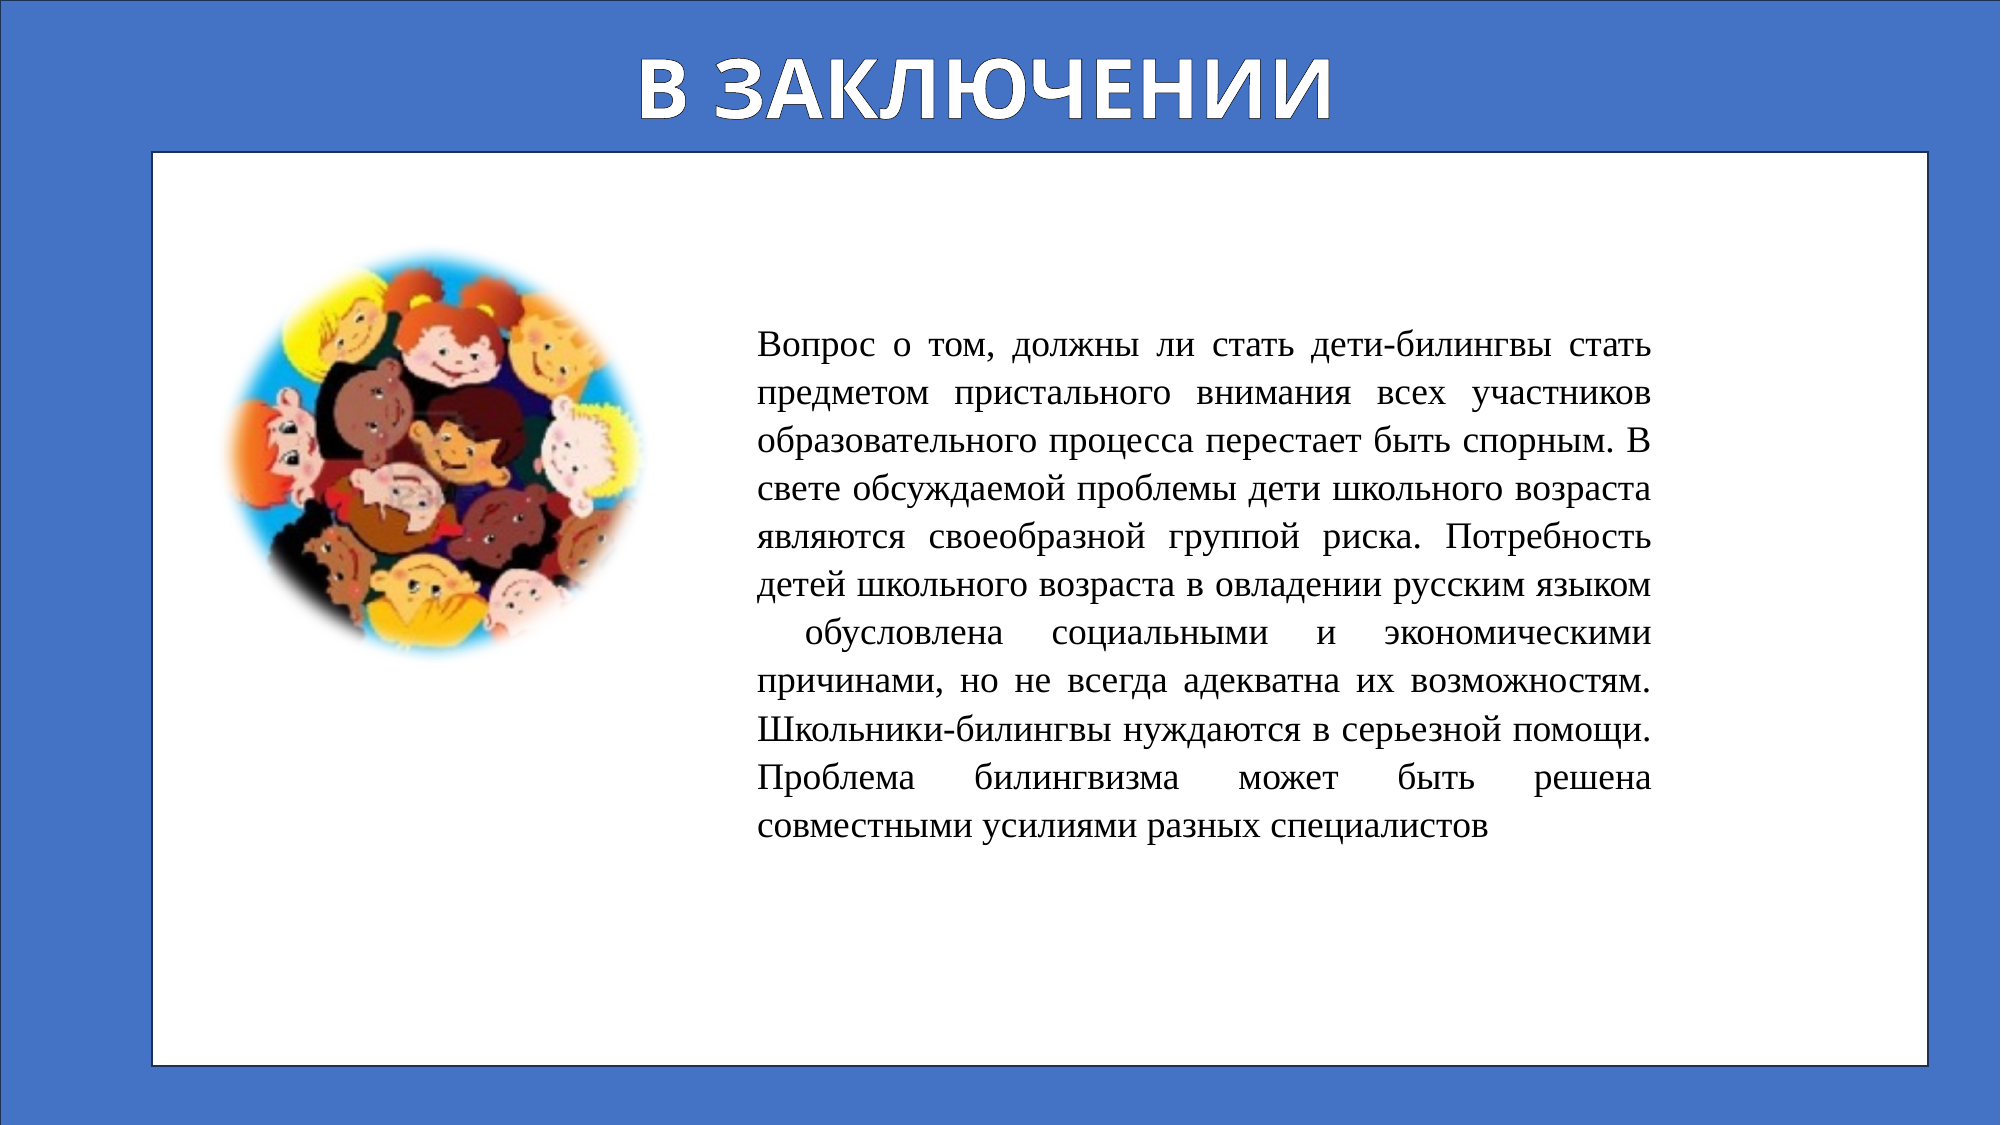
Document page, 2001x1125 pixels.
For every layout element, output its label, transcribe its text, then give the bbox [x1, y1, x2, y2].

picture [214, 241, 652, 667]
text_box [0, 0, 2000, 1125]
text_box Вопрос о том, должны ли стать дети-билингвы стать предметом пристального внимания всех участников образовательного процесса перестает быть спорным. В свете обсуждаемой проблемы дети школьного возраста являются своеобразной группой риска. Потребность детей школьного возраста в овладении русским языком обусловлена социальными и экономическими причинами, но не всегда адекватна их возможностям. Школьники-билингвы нуждаются в серьезной помощи. Проблема билингвизма может быть решена совместными усилиями разных специалистов [667, 307, 1668, 853]
text_box В ЗАКЛЮЧЕНИИ [164, 27, 1699, 278]
